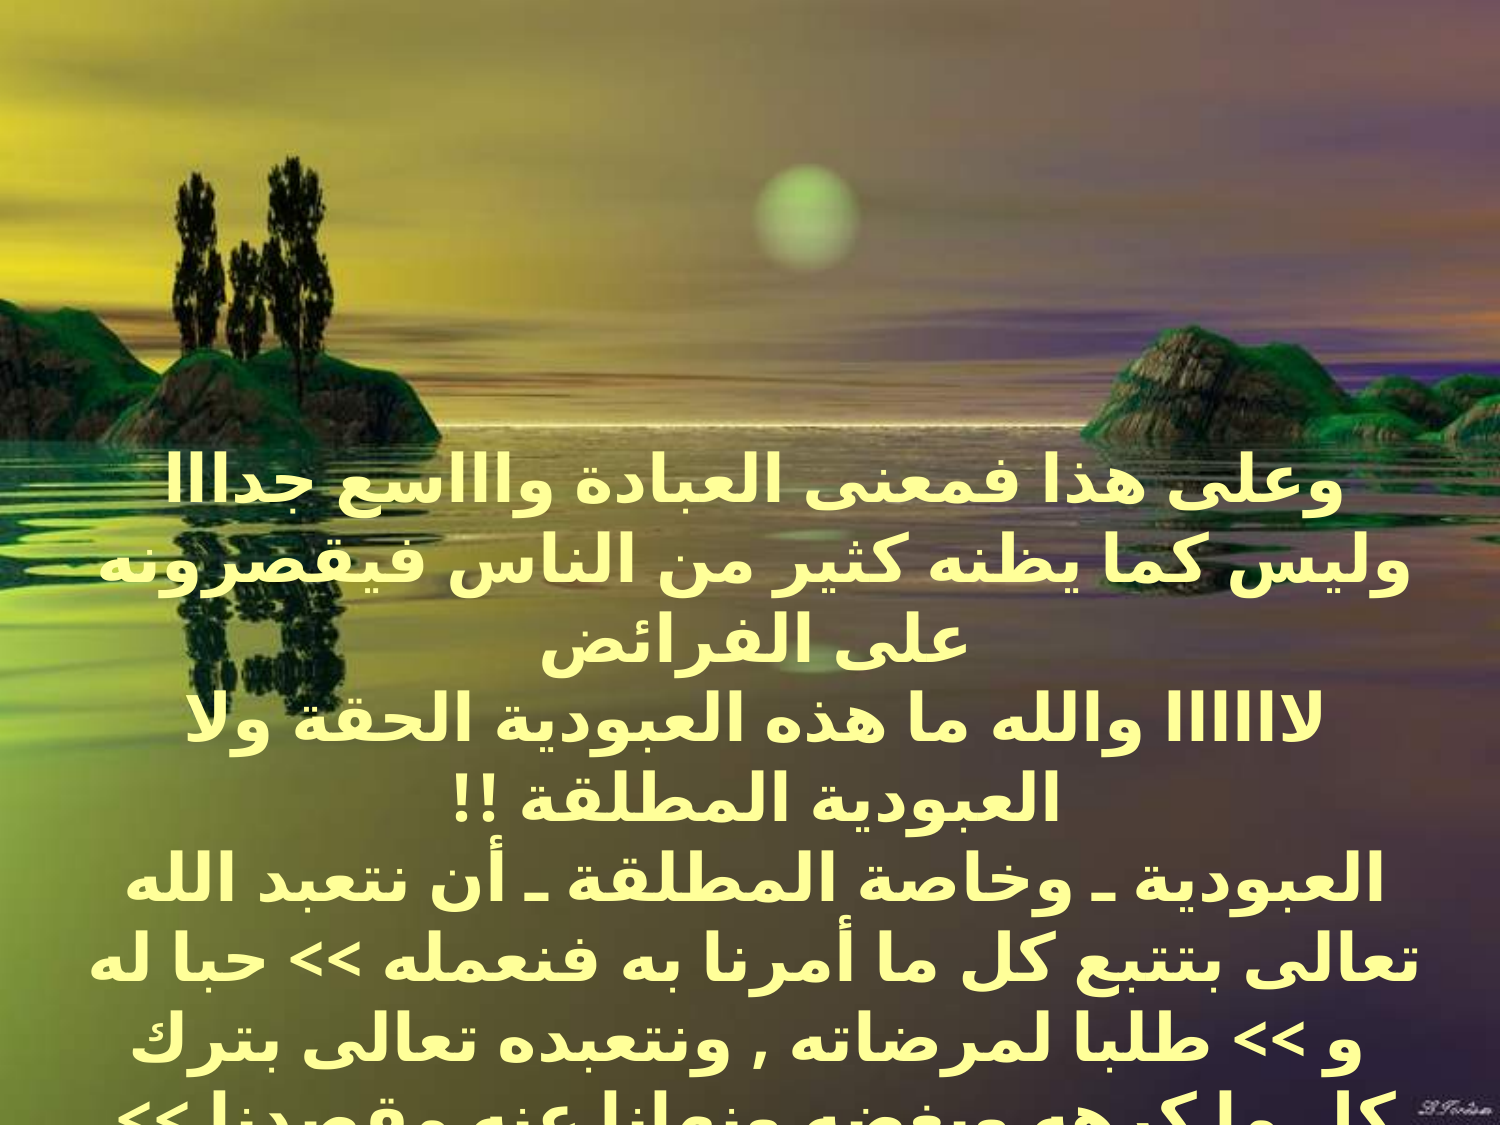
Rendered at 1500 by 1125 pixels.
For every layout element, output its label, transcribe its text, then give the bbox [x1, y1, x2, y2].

picture [0, 0, 1500, 1125]
text_box وعلى هذا فمعنى العبادة واااسع جدااا وليس كما يظنه كثير من الناس فيقصرونه على الفرائض لاااااا والله ما هذه العبودية الحقة ولا العبودية المطلقة !! العبودية ـ وخاصة المطلقة ـ أن نتعبد الله تعالى بتتبع كل ما أمرنا به فنعمله >> حبا له و >> طلبا لمرضاته , ونتعبده تعالى بترك كل ما كرهه وبغضه ونهانا عنه مقصدنا >> تنفيذ ما أمرنا به حبا له وطلبا لرضاه وابتغاء وجهه الكريم . [64, 338, 1447, 1125]
